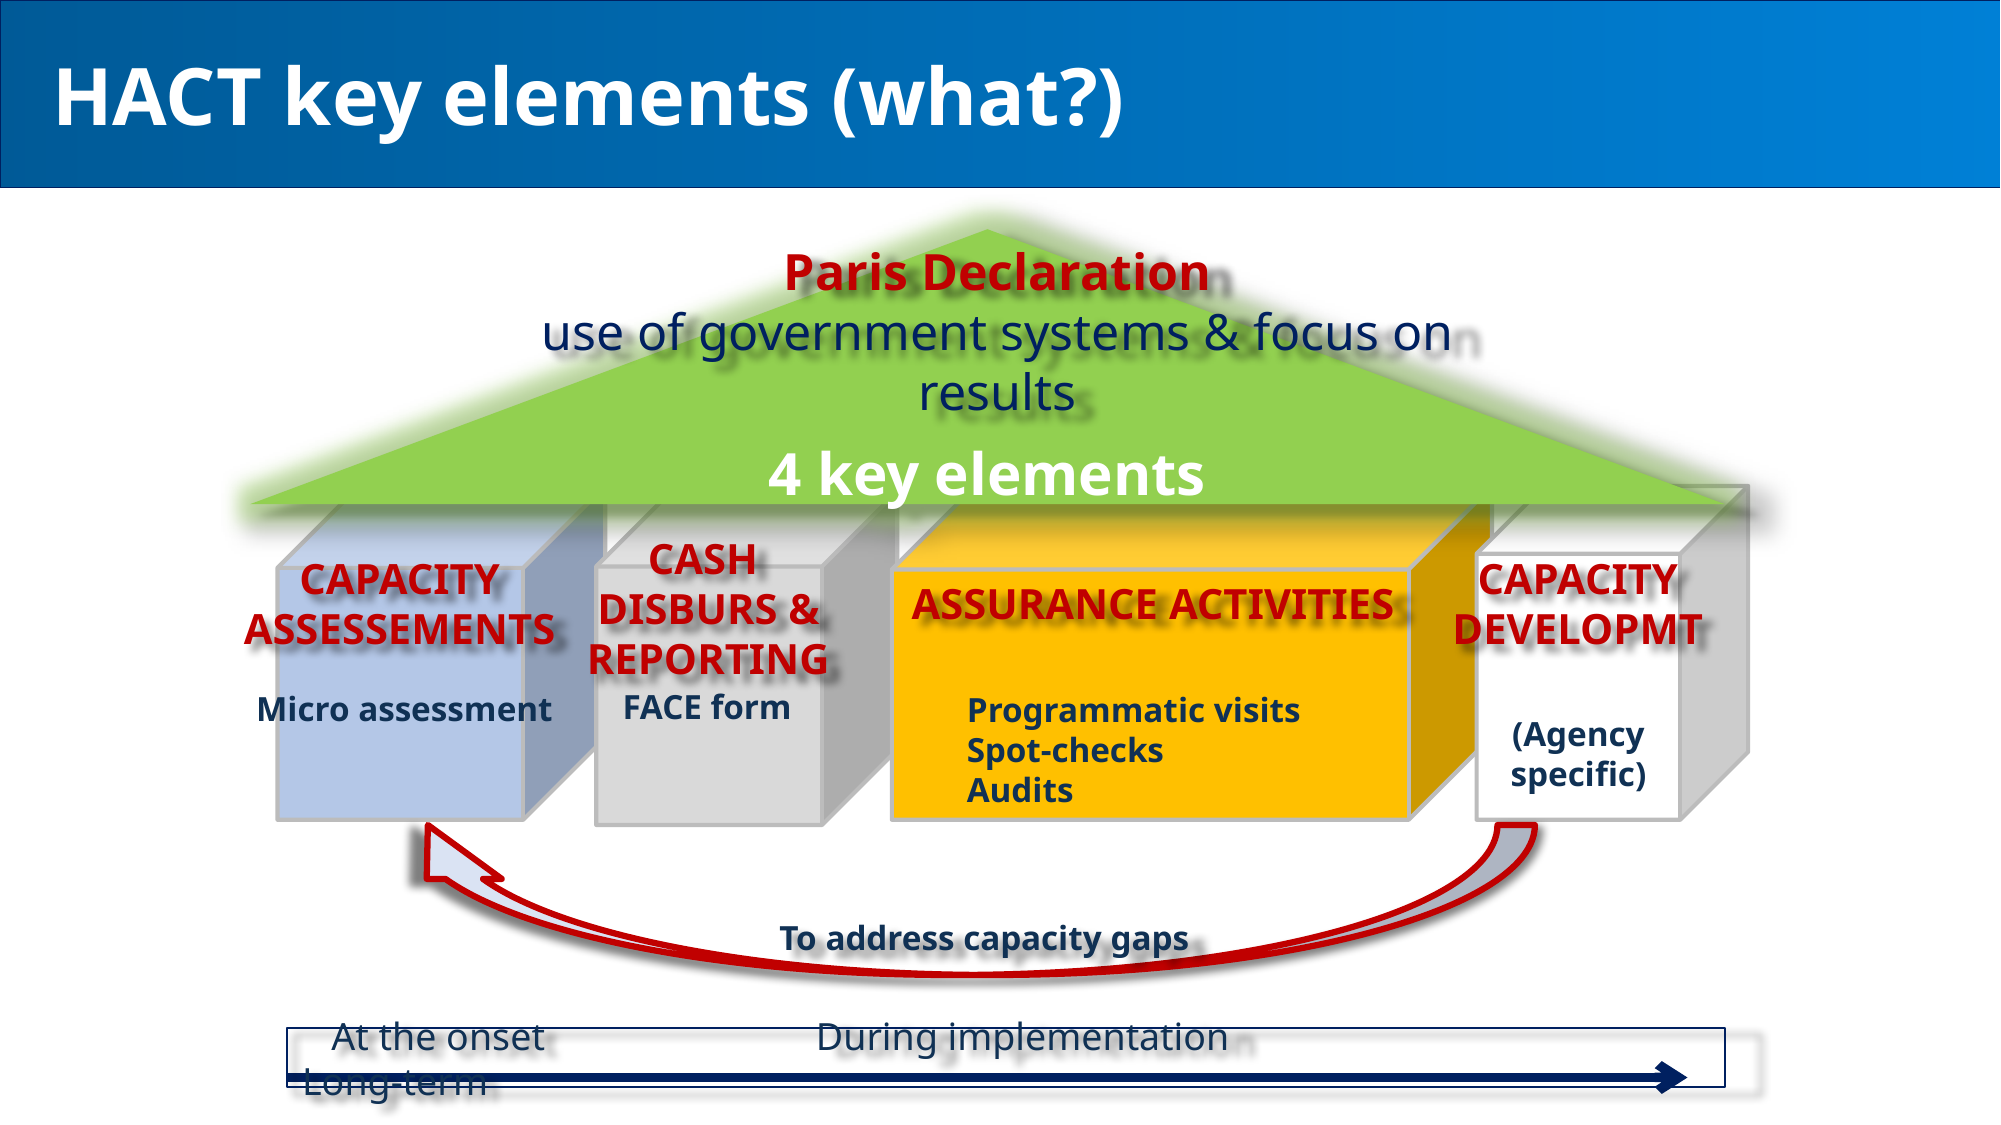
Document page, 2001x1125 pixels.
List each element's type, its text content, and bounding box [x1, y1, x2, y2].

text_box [286, 1027, 1726, 1088]
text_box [749, 523, 1411, 821]
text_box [249, 228, 1726, 505]
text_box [199, 485, 524, 821]
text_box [1411, 523, 1749, 821]
title HACT key elements (what?) [0, 0, 2000, 191]
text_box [389, 824, 1536, 976]
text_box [524, 523, 750, 824]
